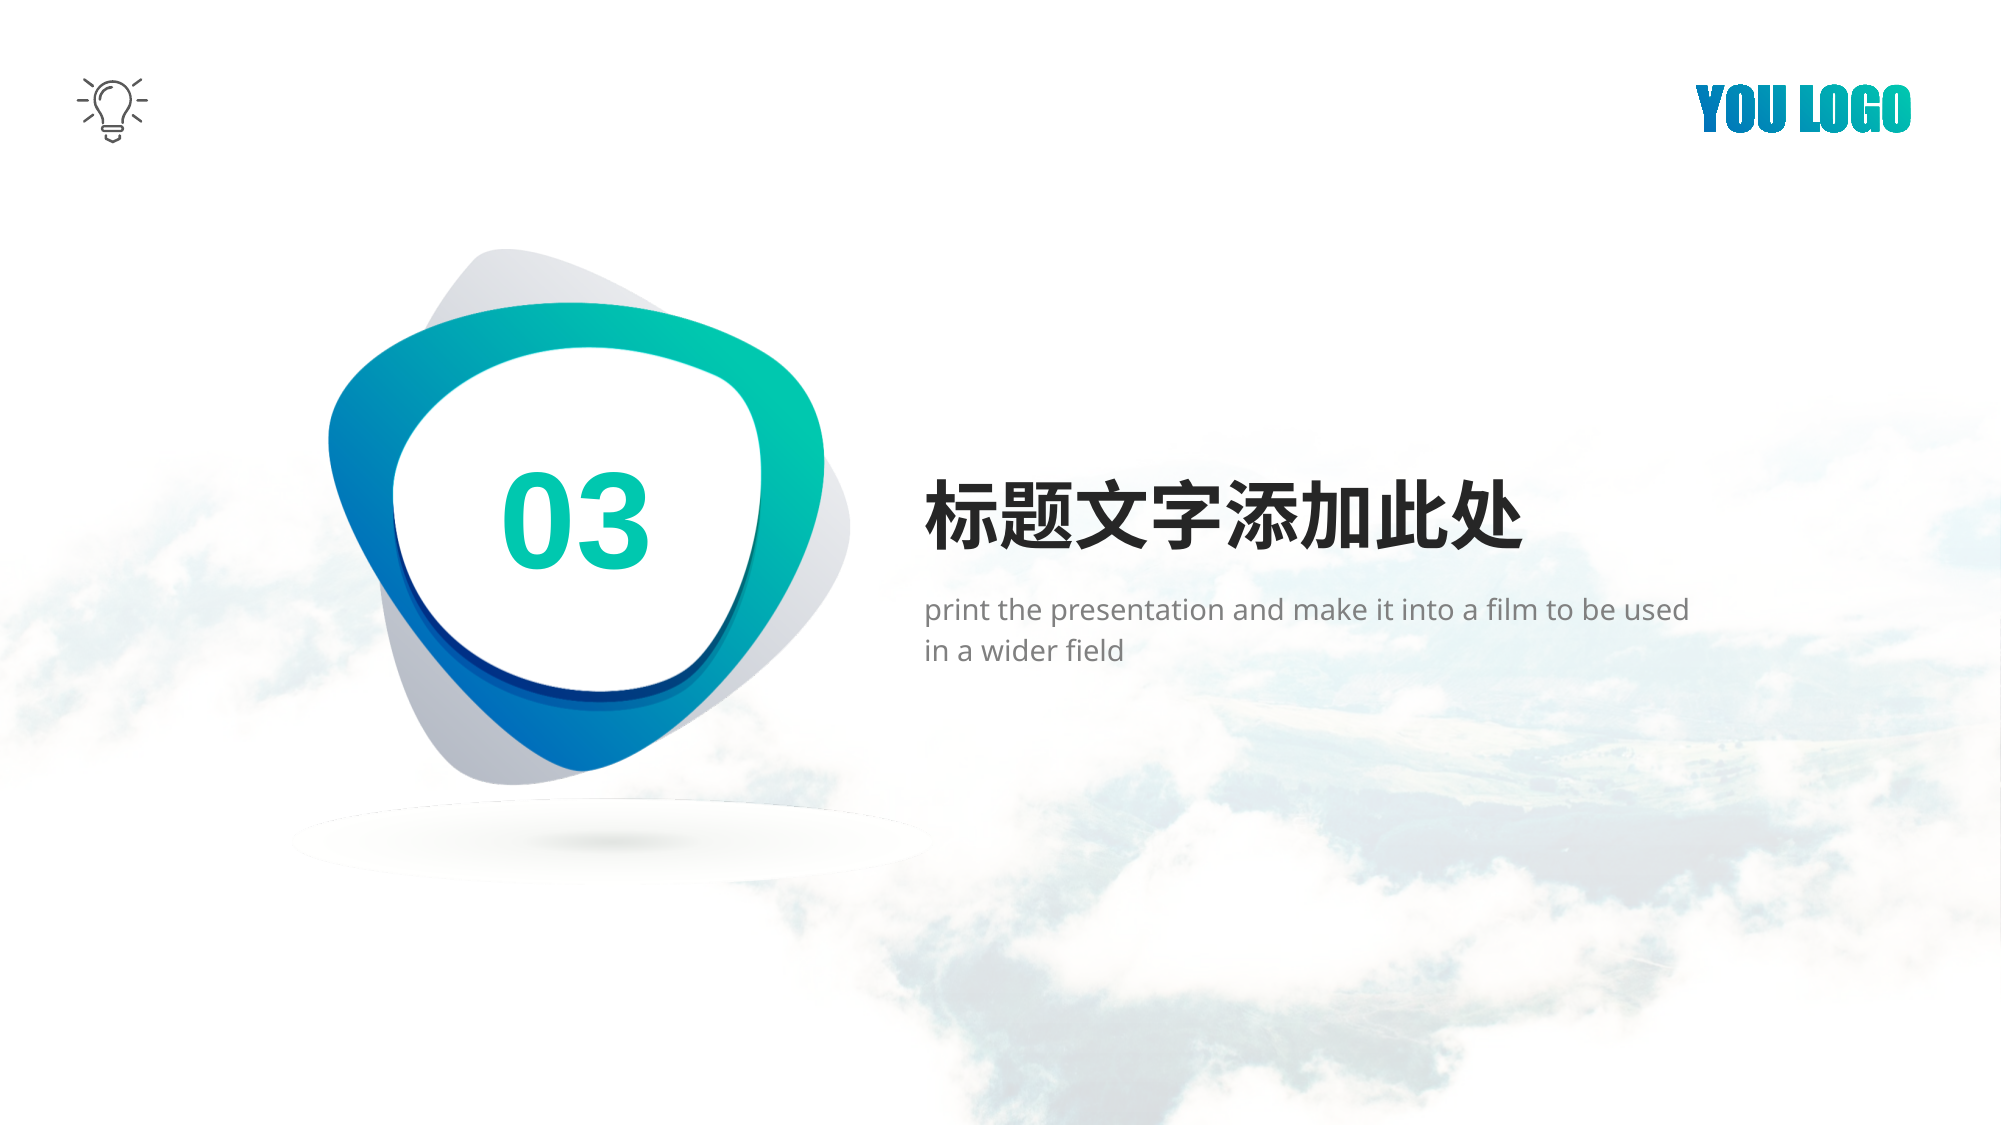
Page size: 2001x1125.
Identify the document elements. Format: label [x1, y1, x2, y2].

text_box [1800, 84, 1848, 133]
text_box [1882, 84, 1911, 133]
text_box [909, 461, 1711, 673]
text_box [1726, 84, 1755, 133]
picture [292, 249, 933, 885]
text_box [82, 77, 144, 145]
text_box [1758, 85, 1786, 133]
text_box [1851, 84, 1880, 133]
text_box [1696, 85, 1725, 132]
text_box [75, 98, 91, 103]
text_box [134, 98, 150, 103]
